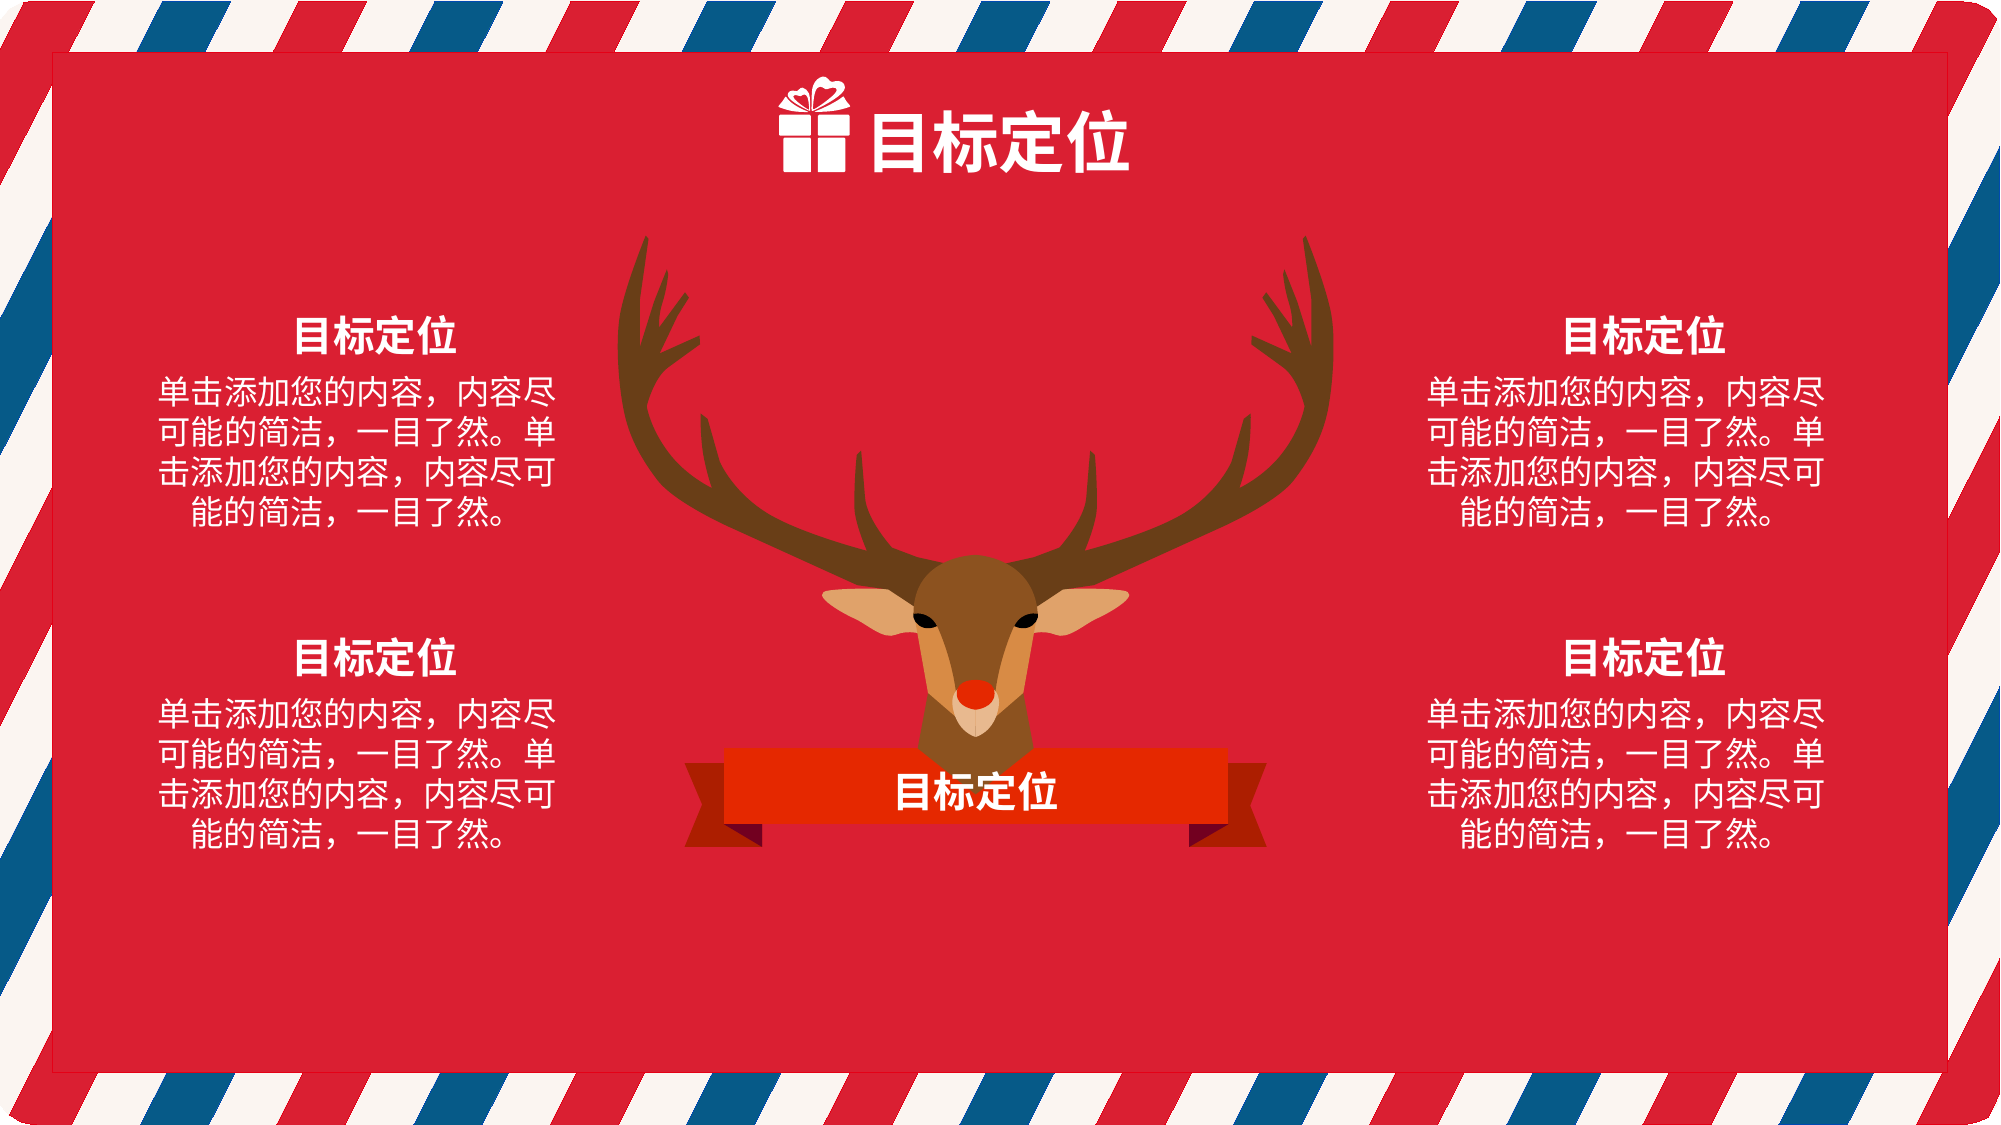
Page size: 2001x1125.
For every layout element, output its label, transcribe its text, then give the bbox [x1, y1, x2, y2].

text_box 单击添加您的内容，内容尽可能的简洁，一目了然。单击添加您的内容，内容尽可能的简洁，一目了然。 [137, 364, 578, 539]
text_box 单击添加您的内容，内容尽可能的简洁，一目了然。单击添加您的内容，内容尽可能的简洁，一目了然。 [1406, 685, 1847, 861]
text_box [779, 114, 811, 136]
text_box 单击添加您的内容，内容尽可能的简洁，一目了然。单击添加您的内容，内容尽可能的简洁，一目了然。 [1406, 364, 1847, 539]
text_box 目标定位 [137, 624, 613, 689]
text_box 目标定位 [850, 93, 1551, 188]
text_box [817, 137, 846, 173]
text_box 目标定位 [1406, 302, 1882, 368]
text_box 单击添加您的内容，内容尽可能的简洁，一目了然。单击添加您的内容，内容尽可能的简洁，一目了然。 [137, 685, 578, 861]
text_box 目标定位 [137, 302, 613, 368]
text_box [778, 76, 851, 113]
text_box [783, 137, 811, 173]
text_box 目标定位 [1406, 624, 1882, 689]
picture [617, 235, 1334, 847]
text_box [817, 114, 850, 136]
